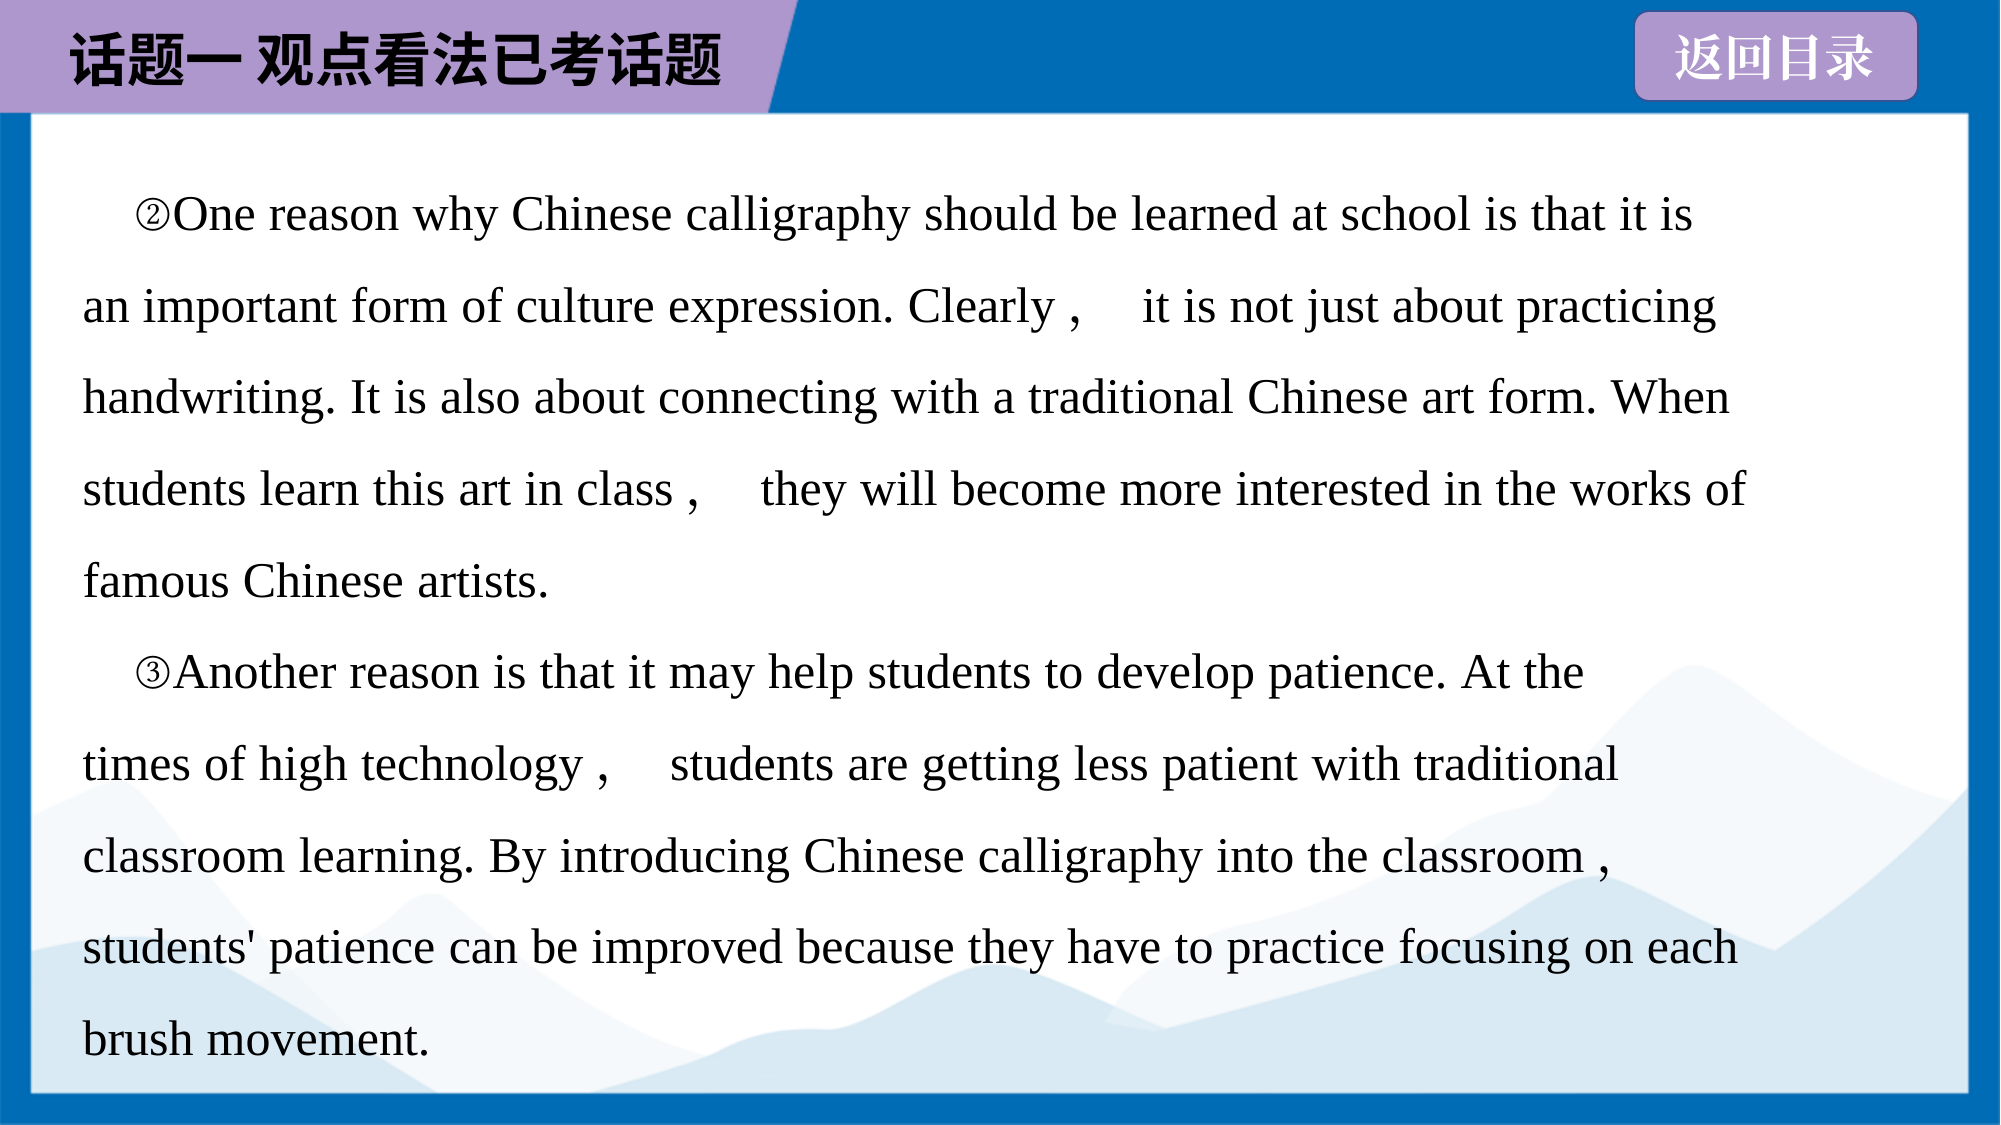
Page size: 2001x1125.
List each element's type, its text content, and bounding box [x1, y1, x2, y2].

picture [0, 0, 2000, 1125]
text_box ②One reason why Chinese calligraphy should be learned at school is that it is an important form of culture expression. Clearly， it is not just about practicing handwriting. It is also about connecting with a traditional Chinese art form. When students learn this art in class， they will become more interested in the works of famous Chinese artists. ③Another reason is that it may help students to develop patience. At the times of high technology， students are getting less patient with traditional classroom learning. By introducing Chinese calligraphy into the classroom， students' patience can be improved because they have to practice focusing on each brush movement. [82, 148, 1917, 1066]
